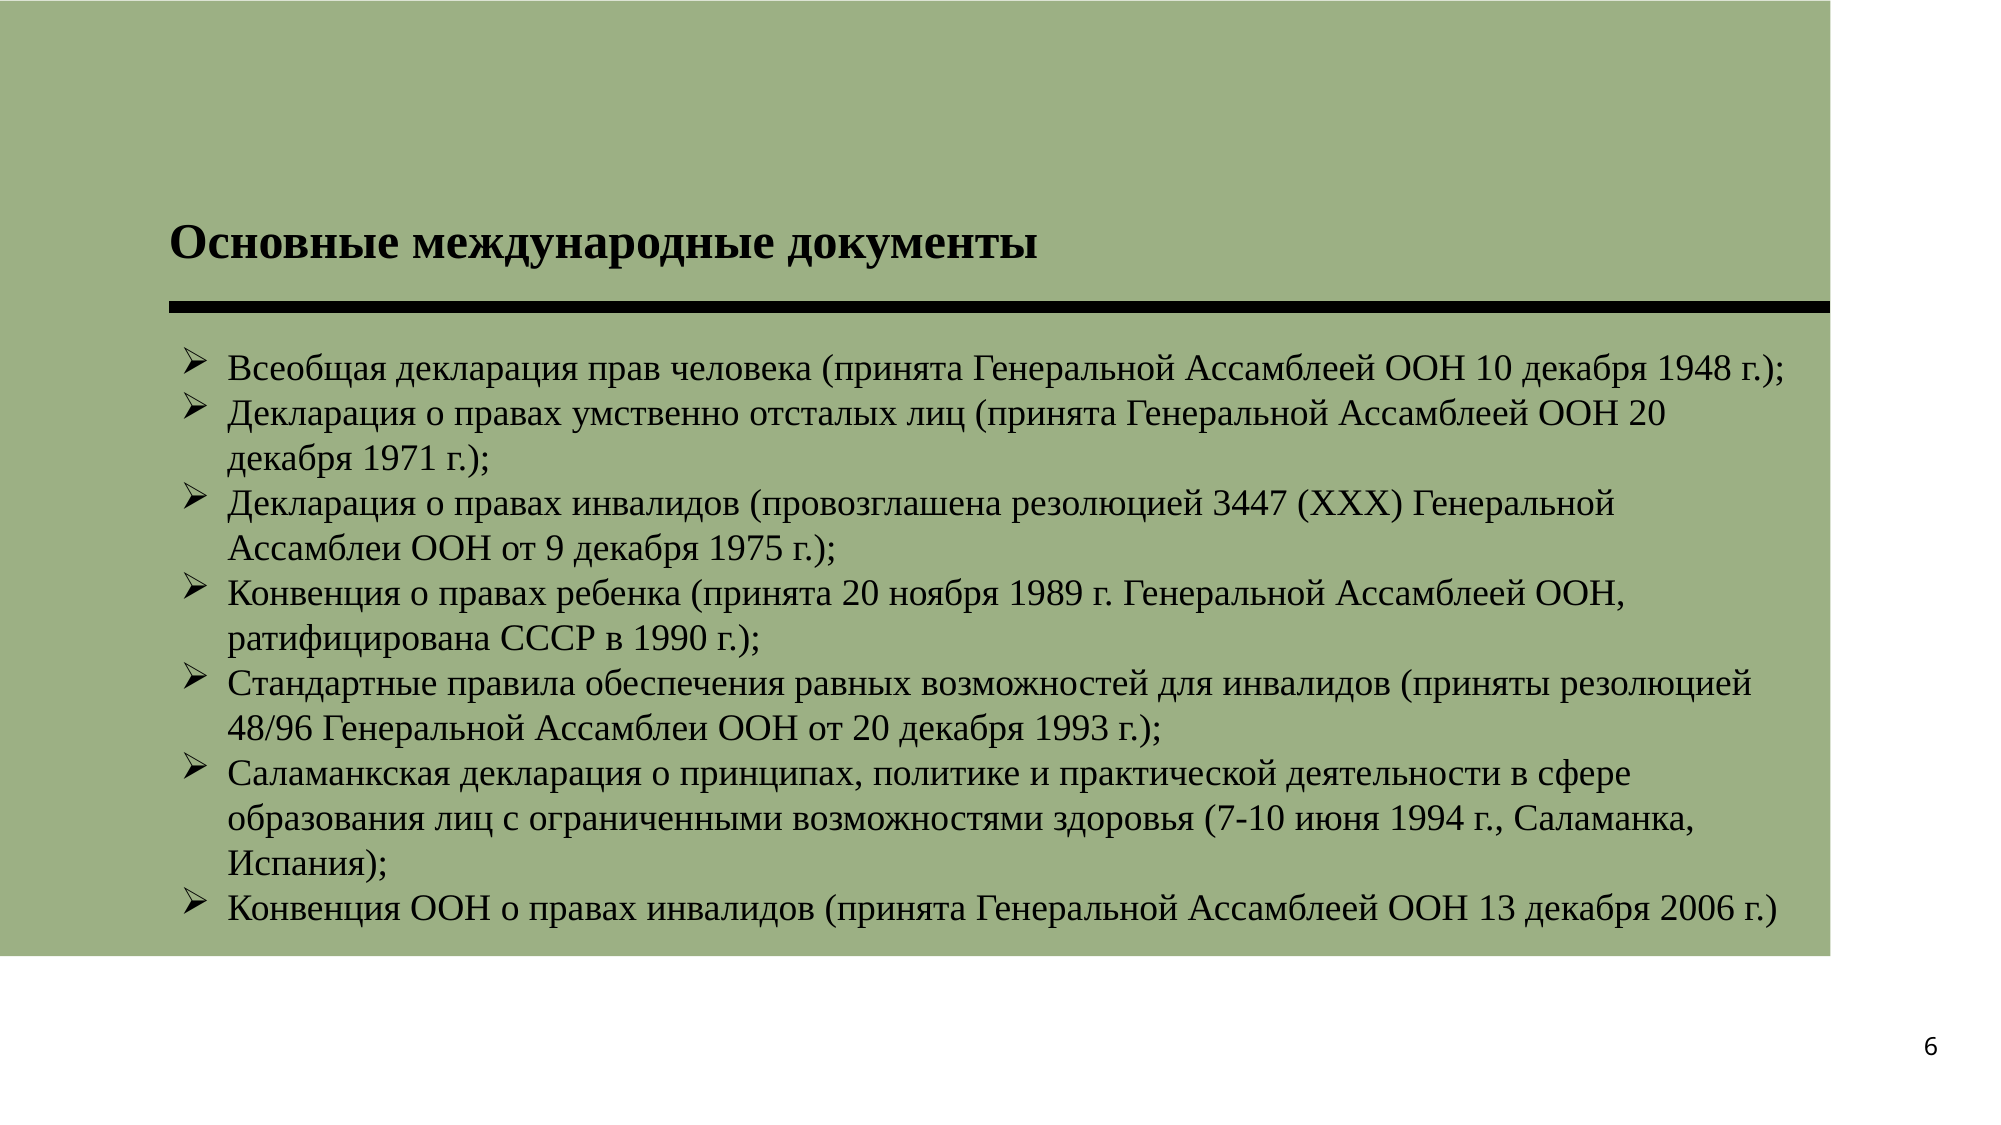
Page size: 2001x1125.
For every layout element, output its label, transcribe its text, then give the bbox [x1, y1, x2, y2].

slide_number 6 [1885, 1032, 1954, 1063]
text_box Всеобщая декларация прав человека (принята Генеральной Ассамблеей ООН 10 декабря 1948 г.); Декларация о правах умственно отсталых лиц (принята Генеральной Ассамблеей ООН 20 декабря 1971 г.); Декларация о правах инвалидов (провозглашена резолюцией 3447 (XXX) Генеральной Ассамблеи ООН от 9 декабря 1975 г.); Конвенция о правах ребенка (принята 20 ноября 1989 г. Генеральной Ассамблеей ООН, ратифицирована СССР в 1990 г.); Стандартные правила обеспечения равных возможностей для инвалидов (приняты резолюцией 48/96 Генеральной Ассамблеи ООН от 20 декабря 1993 г.); Саламанкская декларация о принципах, политике и практической деятельности в сфере образования лиц с ограниченными возможностями здоровья (7-10 июня 1994 г., Саламанка, Испания); Конвенция ООН о правах инвалидов (принята Генеральной Ассамблеей ООН 13 декабря 2006 г.) [165, 335, 1804, 936]
title Основные международные документы [168, 108, 1825, 270]
